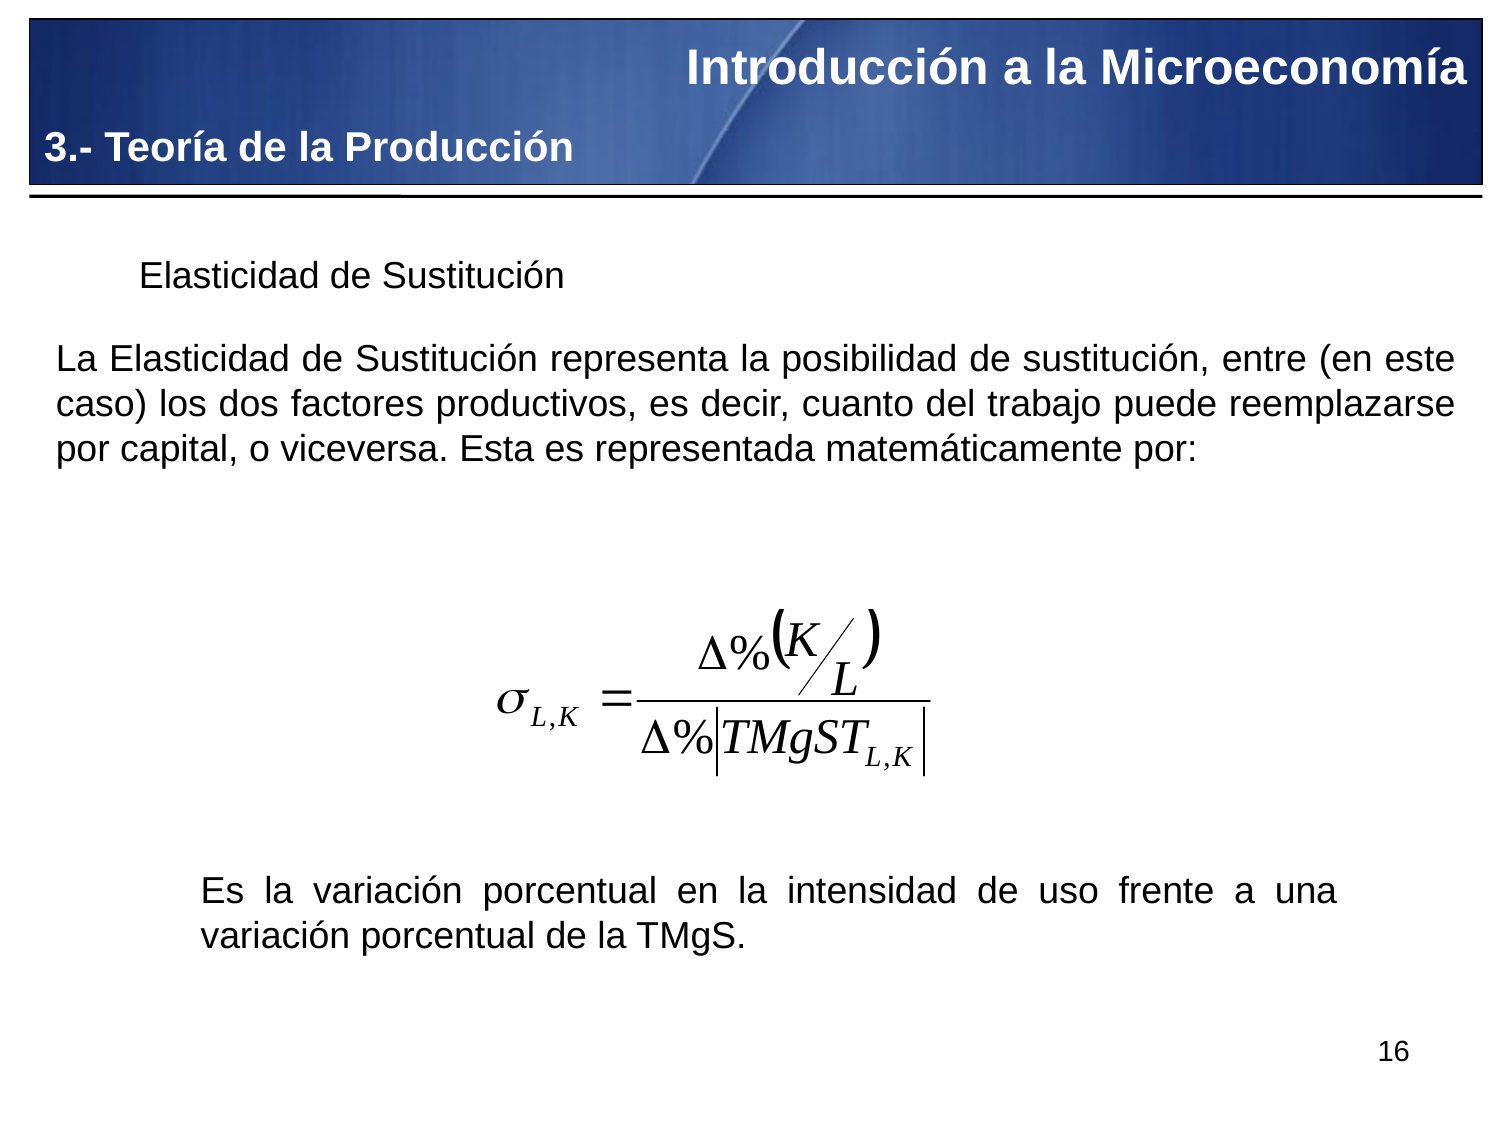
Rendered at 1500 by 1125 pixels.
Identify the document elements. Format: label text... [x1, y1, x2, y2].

text_box La Elasticidad de Sustitución representa la posibilidad de sustitución, entre (en este caso) los dos factores productivos, es decir, cuanto del trabajo puede reemplazarse por capital, o viceversa. Esta es representada matemáticamente por: [41, 326, 1471, 476]
text_box Es la variación porcentual en la intensidad de uso frente a una variación porcentual de la TMgS. [185, 859, 1353, 964]
text_box 3.- Teoría de la Producción [29, 112, 632, 178]
slide_number 16 [1074, 1024, 1426, 1103]
text_box [29, 19, 1483, 185]
text_box Elasticidad de Sustitución [123, 243, 869, 304]
text_box Introducción a la Microeconomía [608, 26, 1483, 102]
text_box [489, 609, 940, 785]
